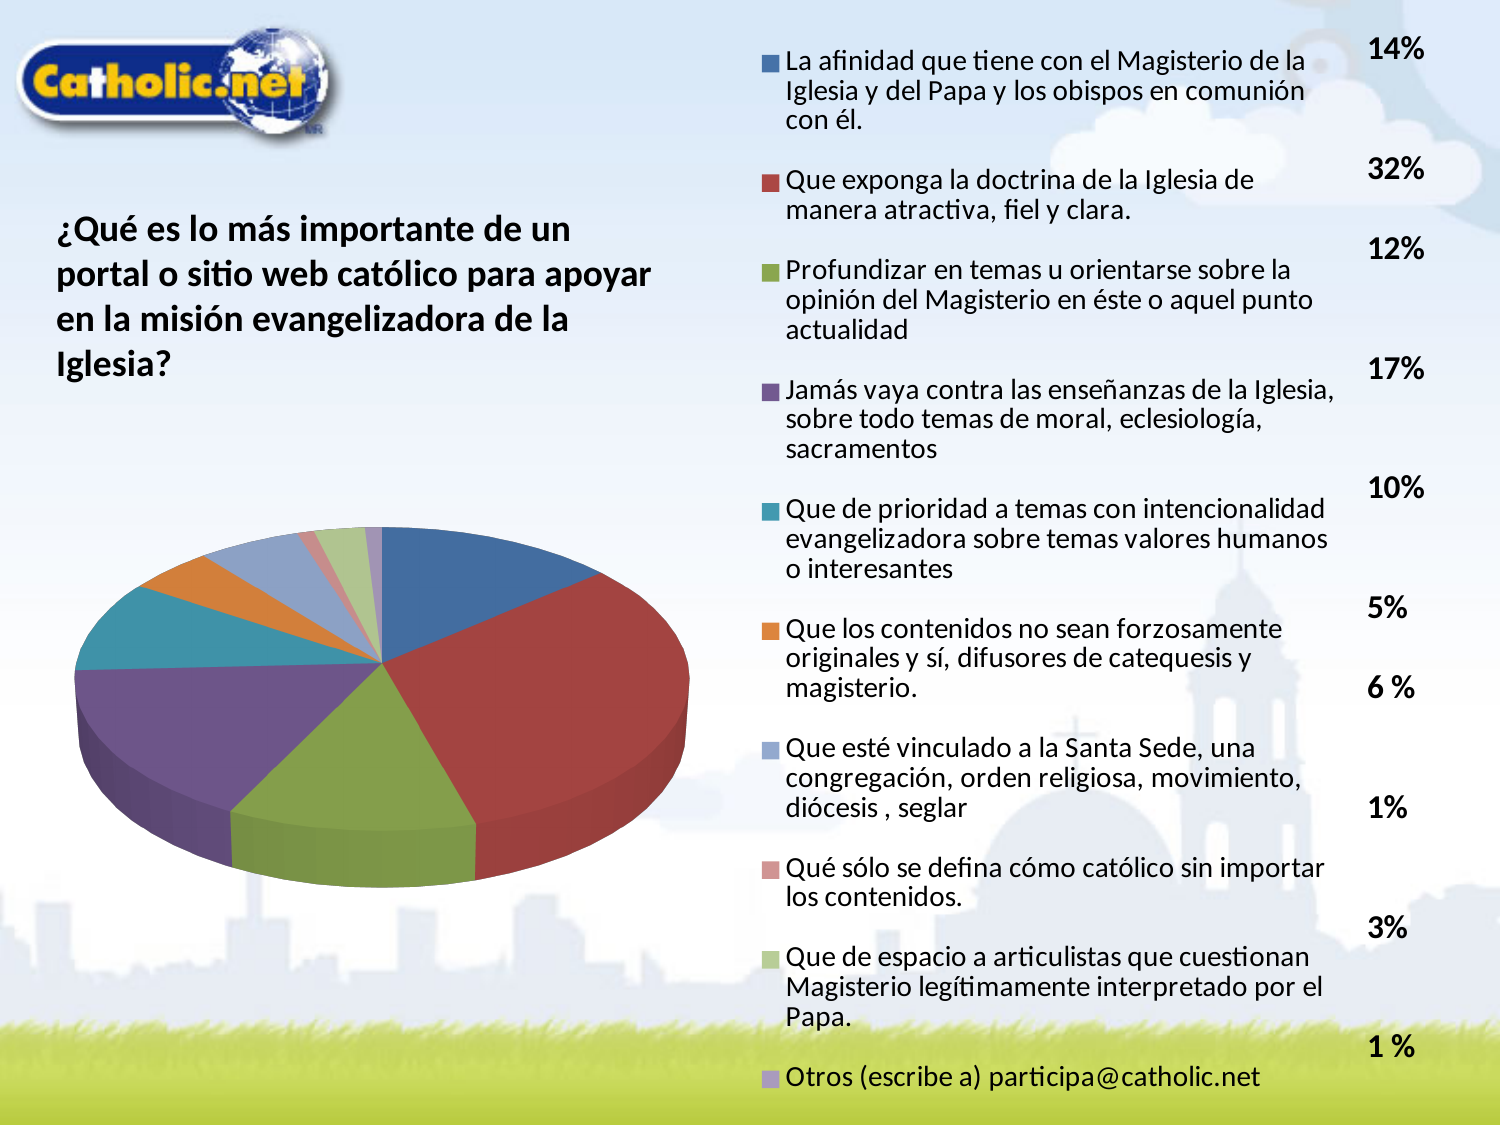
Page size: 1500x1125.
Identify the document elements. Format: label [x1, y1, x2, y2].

chart [0, 0, 1500, 1125]
